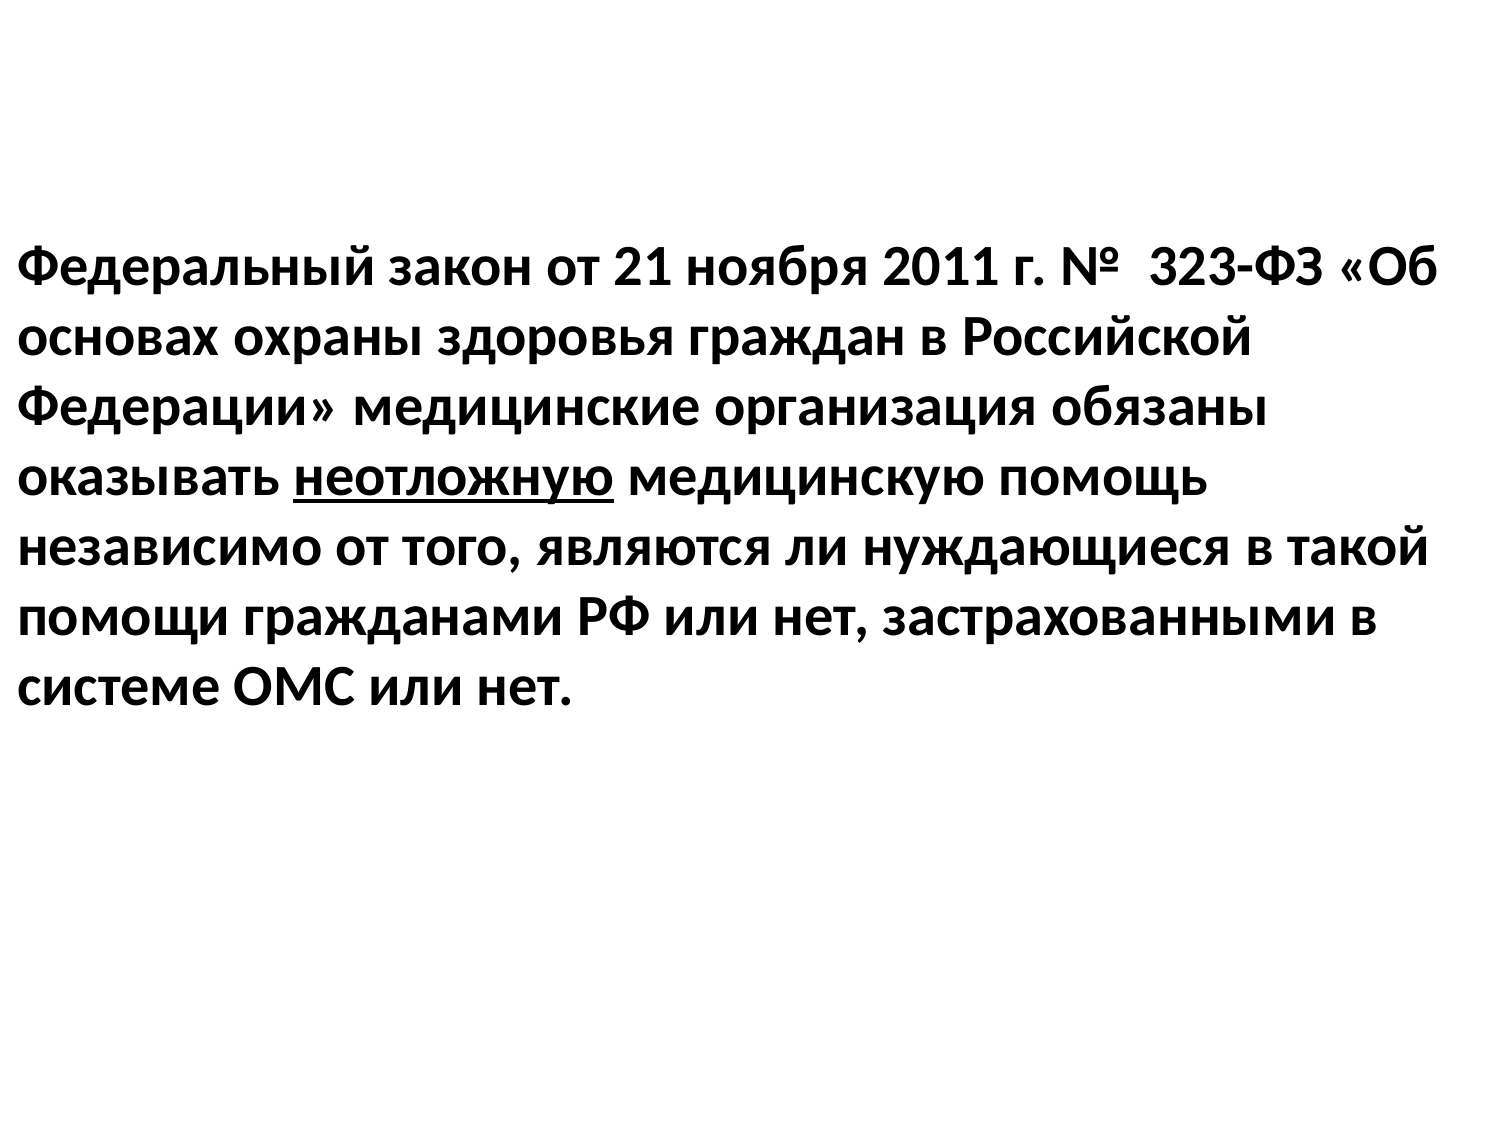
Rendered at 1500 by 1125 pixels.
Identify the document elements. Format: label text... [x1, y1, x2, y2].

text_box Федеральный закон от 21 ноября 2011 г. № 323-ФЗ «Об основах охраны здоровья граждан в Российской Федерации» медицинские организация обязаны оказывать неотложную медицинскую помощь независимо от того, являются ли нуждающиеся в такой помощи гражданами РФ или нет, застрахованными в системе ОМС или нет. [2, 220, 1500, 725]
